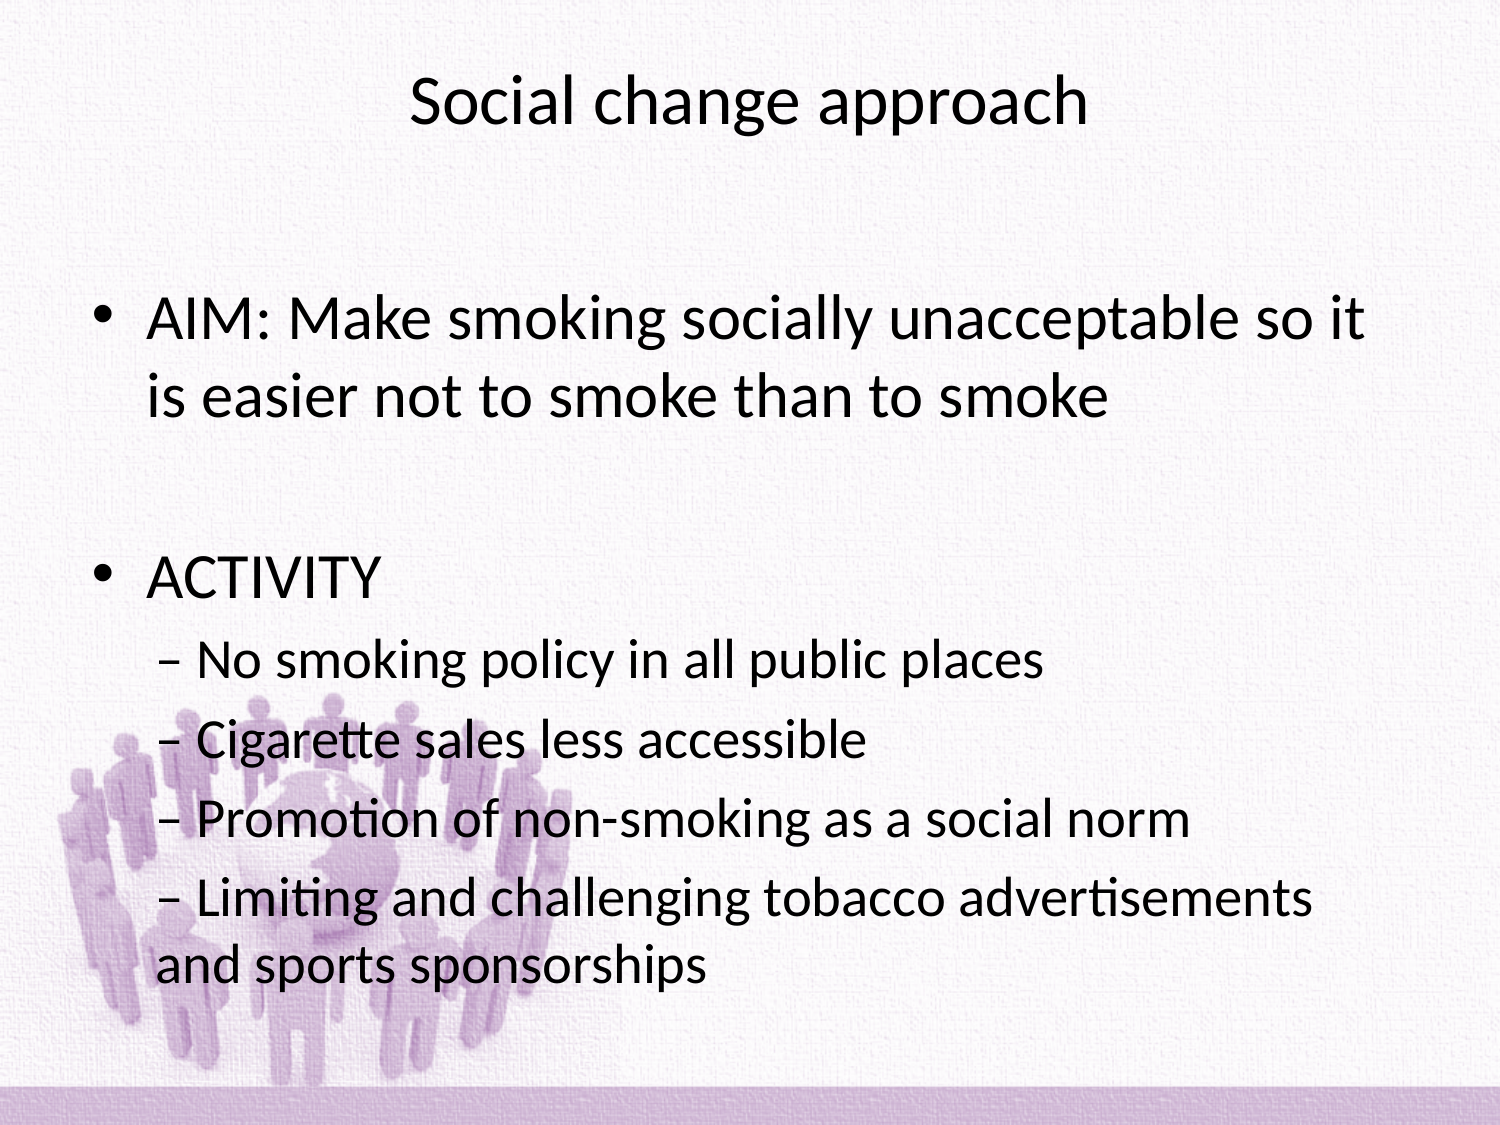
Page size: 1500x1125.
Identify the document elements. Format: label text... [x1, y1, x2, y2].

title Social change approach [75, 45, 1425, 233]
list AIM: Make smoking socially unacceptable so it is easier not to smoke than to smoke ACTIVITY – No smoking policy in all public places – Cigarette sales less accessible – Promotion of non-smoking as a social norm – Limiting and challenging tobacco advertisements and sports sponsorships [76, 267, 1427, 1010]
